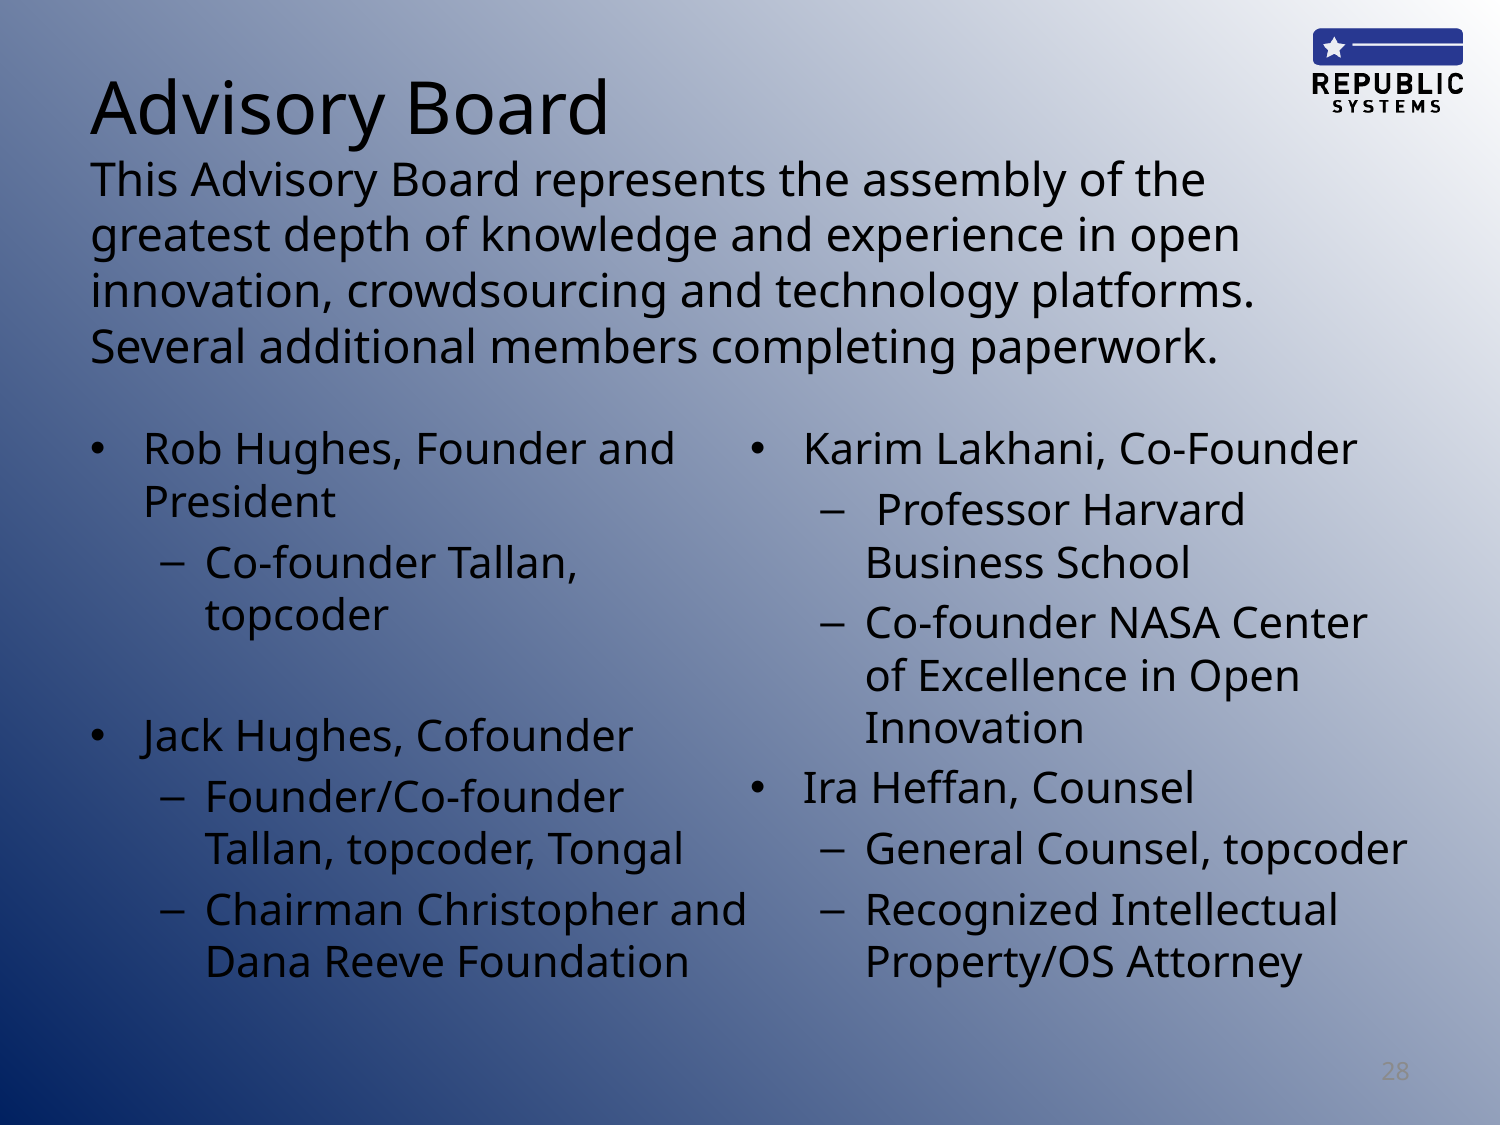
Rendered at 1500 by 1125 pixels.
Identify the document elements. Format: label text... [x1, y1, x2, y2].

title Advisory Board This Advisory Board represents the assembly of the greatest depth of knowledge and experience in open innovation, crowdsourcing and technology platforms. Several additional members completing paperwork. [75, 45, 1275, 389]
picture [1312, 28, 1463, 113]
slide_number 28 [1074, 1042, 1425, 1103]
list Rob Hughes, Founder and President Co-founder Tallan, topcoder Jack Hughes, Cofounder Founder/Co-founder Tallan, topcoder, Tongal Chairman Christopher and Dana Reeve Foundation Karim Lakhani, Co-Founder Professor Harvard Business School Co-founder NASA Center of Excellence in Open Innovation Ira Heffan, Counsel General Counsel, topcoder Recognized Intellectual Property/OS Attorney [75, 414, 1425, 1070]
